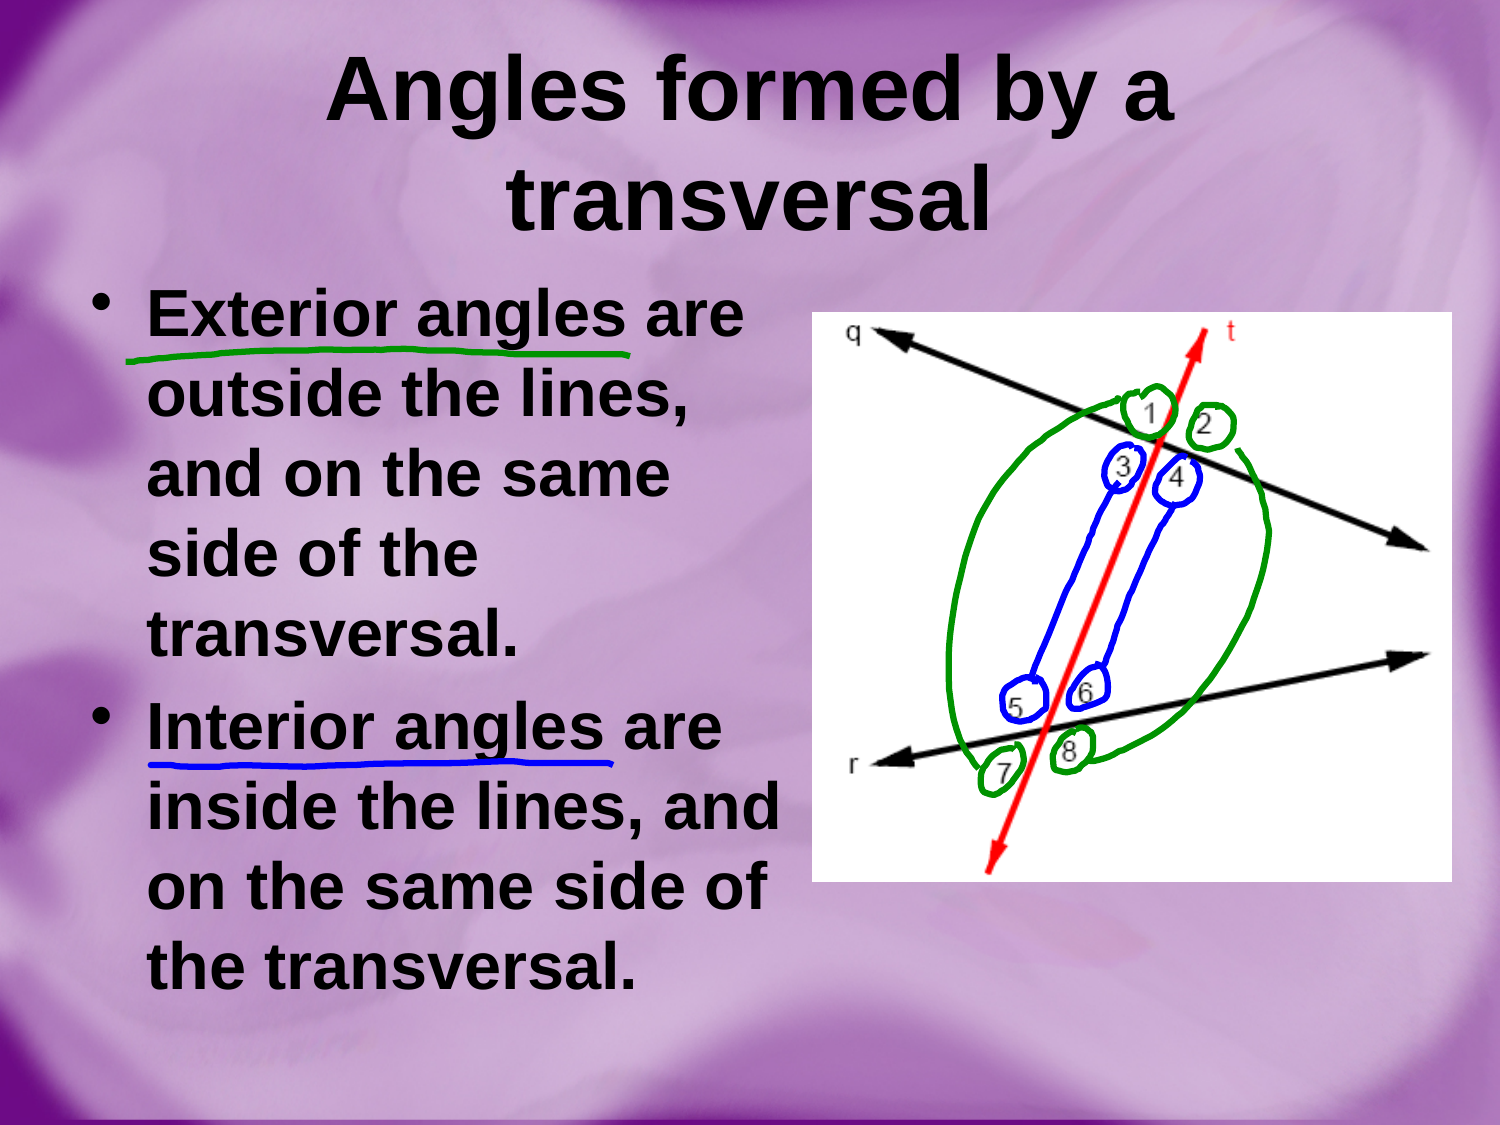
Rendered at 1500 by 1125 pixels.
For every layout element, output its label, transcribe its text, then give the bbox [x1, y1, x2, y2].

text_box [150, 760, 614, 768]
text_box [125, 348, 631, 363]
list Exterior angles are outside the lines, and on the same side of the transversal. Interior angles are inside the lines, and on the same side of the transversal. [74, 262, 838, 1001]
title Angles formed by a transversal [74, 44, 1426, 233]
picture [0, 0, 1500, 1125]
